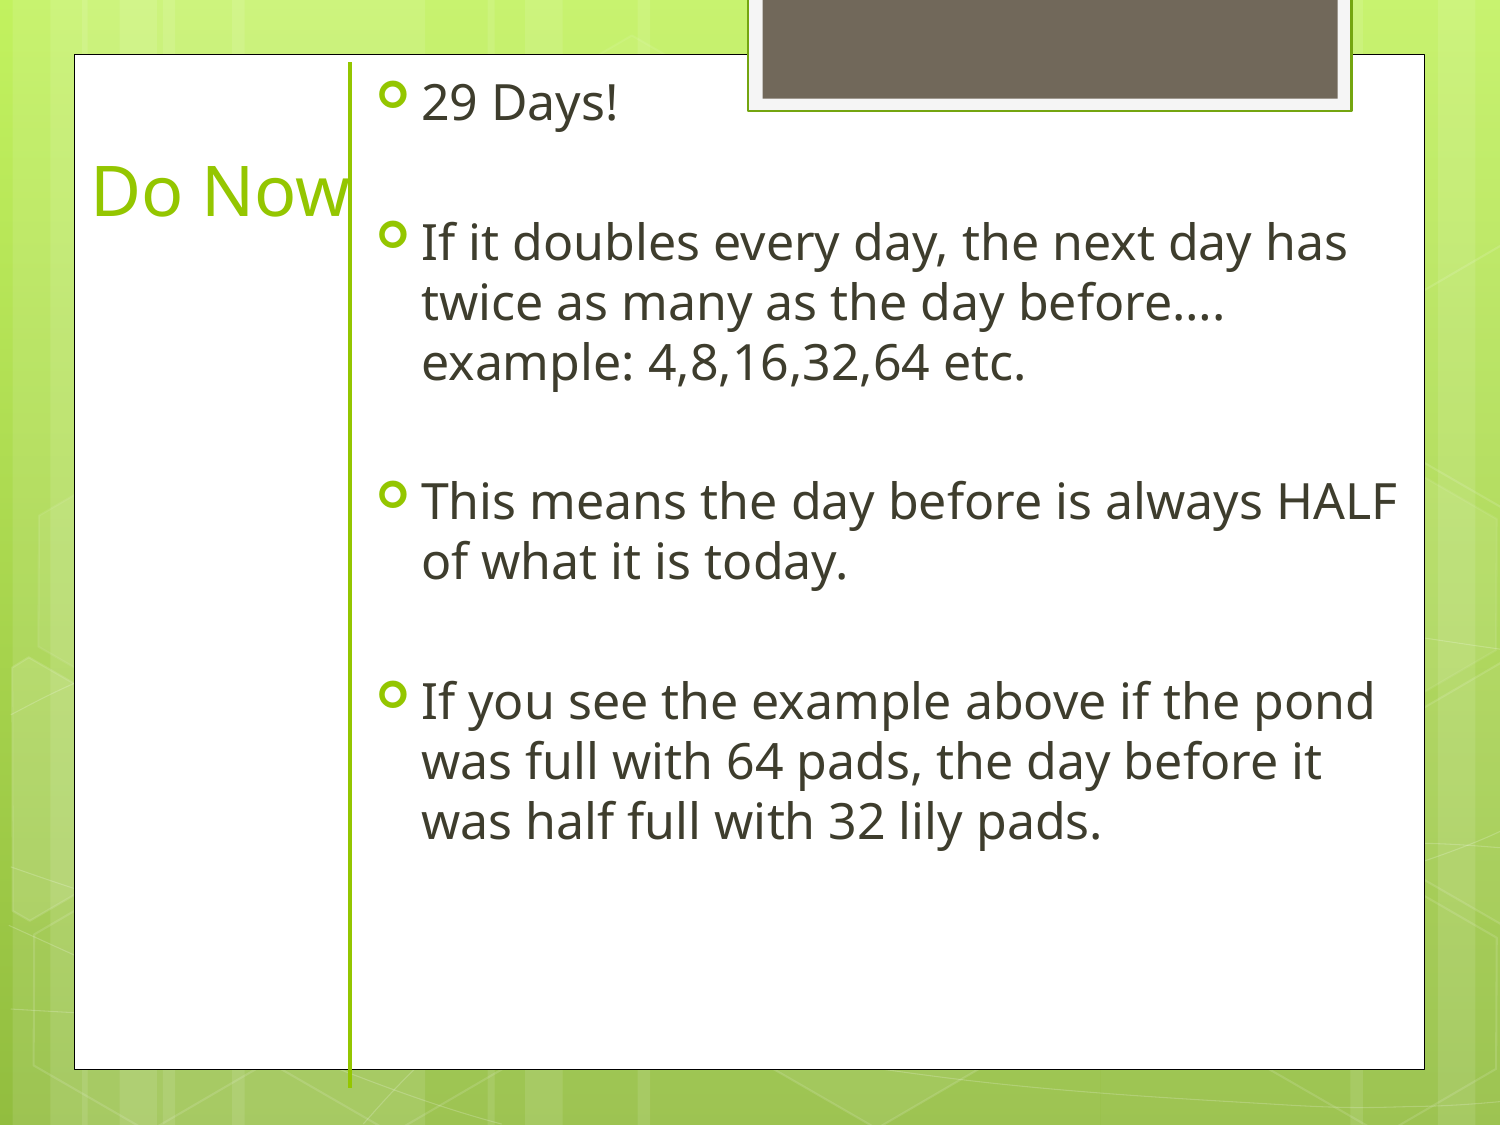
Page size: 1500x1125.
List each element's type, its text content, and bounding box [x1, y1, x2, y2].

title Do Now [75, 137, 345, 238]
list 29 Days! If it doubles every day, the next day has twice as many as the day before…. example: 4,8,16,32,64 etc. This means the day before is always HALF of what it is today. If you see the example above if the pond was full with 64 pads, the day before it was half full with 32 lily pads. [352, 62, 1425, 1063]
